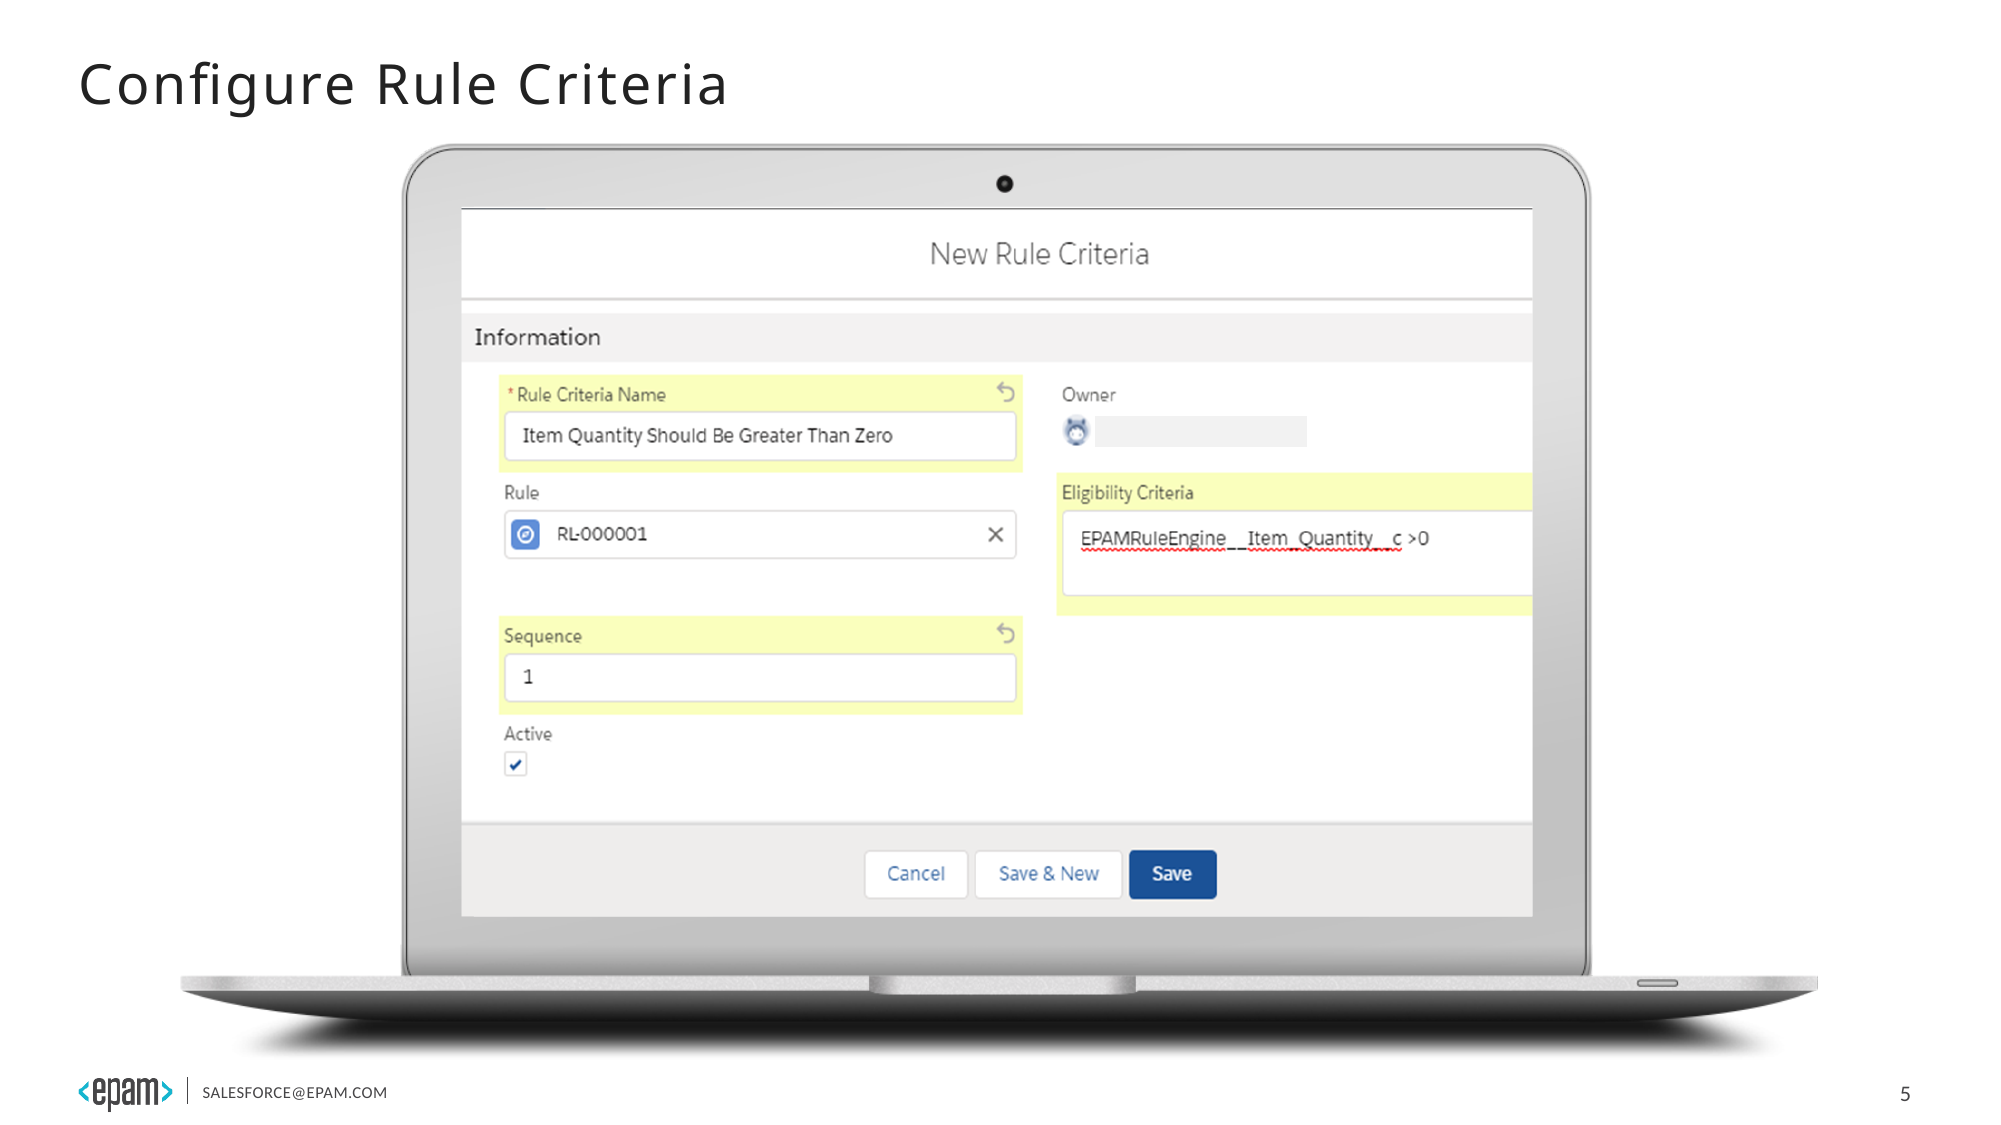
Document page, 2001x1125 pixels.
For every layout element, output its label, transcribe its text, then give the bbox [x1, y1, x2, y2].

title Configure Rule Criteria [78, 49, 1922, 117]
picture [180, 143, 1819, 1061]
picture [67, 1065, 183, 1124]
